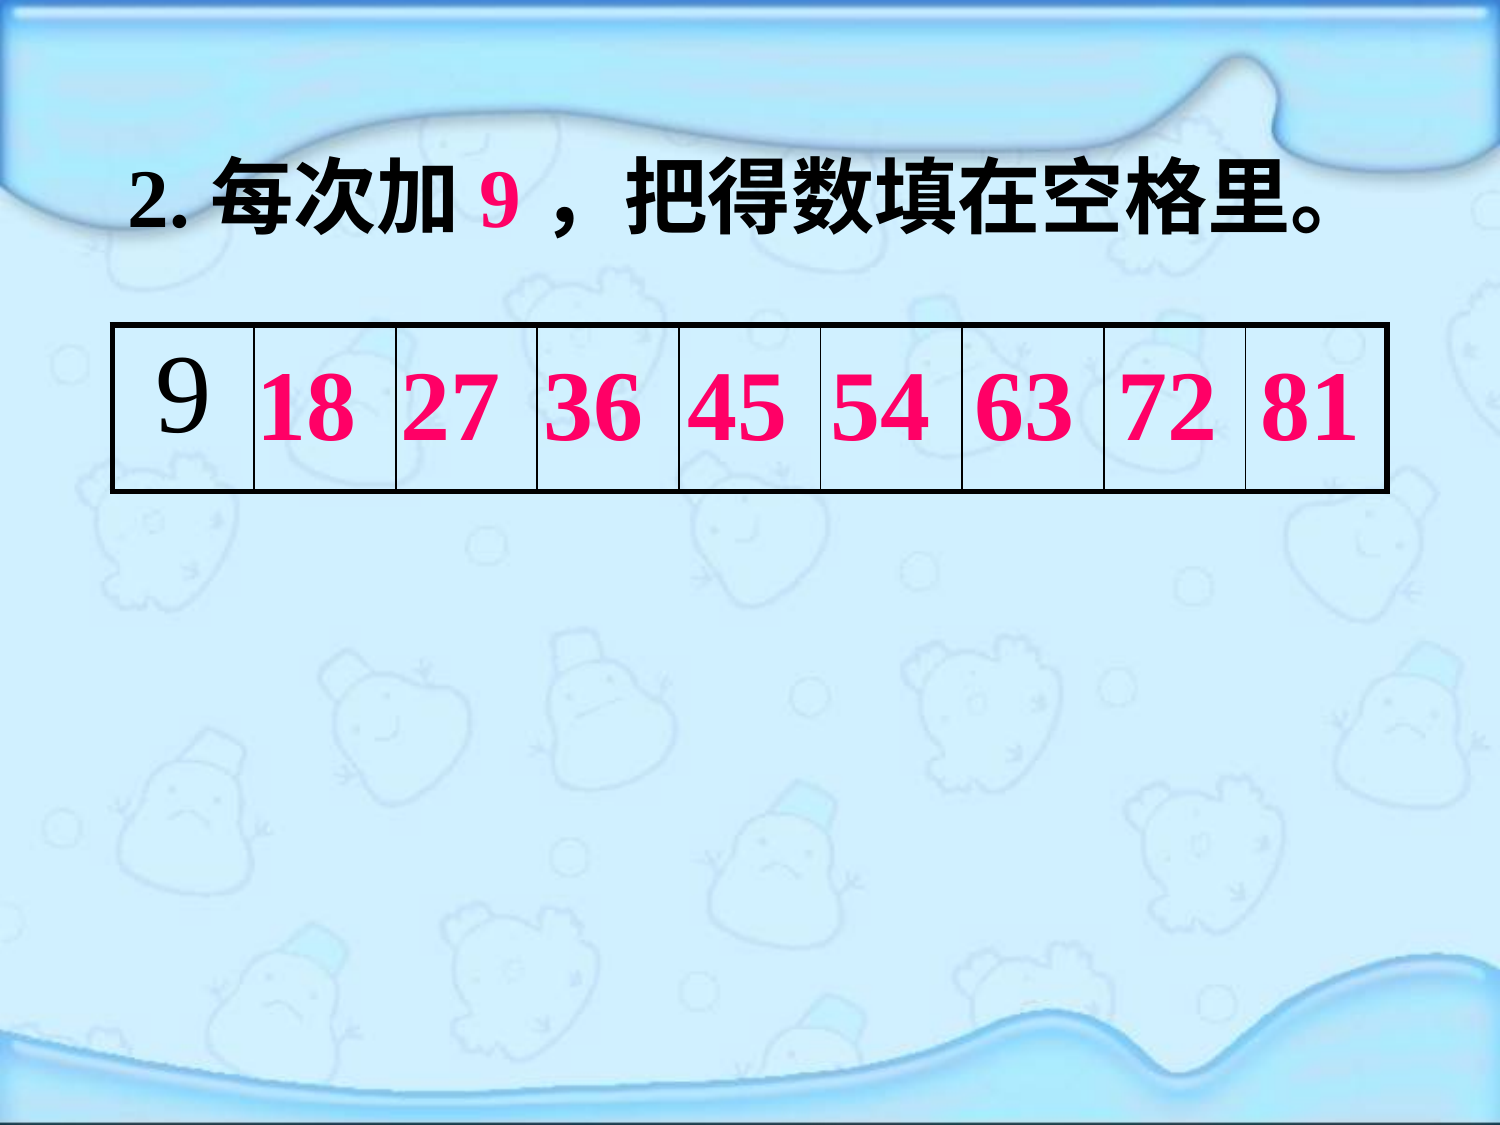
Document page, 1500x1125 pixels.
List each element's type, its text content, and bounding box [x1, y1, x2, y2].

text_box 18 [242, 332, 385, 468]
table_header [963, 328, 1103, 332]
picture [0, 0, 1500, 1125]
text_box 36 [529, 332, 672, 468]
table_header [963, 468, 1103, 489]
table_header [1246, 328, 1384, 332]
text_box 63 [959, 332, 1102, 468]
table_header [1246, 468, 1384, 489]
table_header [397, 328, 536, 332]
table_header [821, 328, 961, 332]
table_header [397, 468, 536, 489]
table_header [1105, 468, 1245, 489]
text_box 27 [385, 332, 529, 468]
text_box 72 [1102, 332, 1246, 468]
text_box 81 [1246, 332, 1424, 468]
table_header [538, 468, 678, 489]
table_header [821, 468, 961, 489]
table_header [1105, 328, 1245, 332]
title 2.每次加9，把得数填在空格里。 [112, 99, 1388, 288]
table_header [680, 468, 820, 489]
table_header [255, 328, 395, 332]
table_header 9 [115, 328, 253, 489]
table_header [680, 328, 820, 332]
table_header [255, 468, 395, 489]
text_box 54 [815, 332, 959, 468]
table_header [538, 328, 678, 332]
text_box 45 [672, 332, 815, 468]
